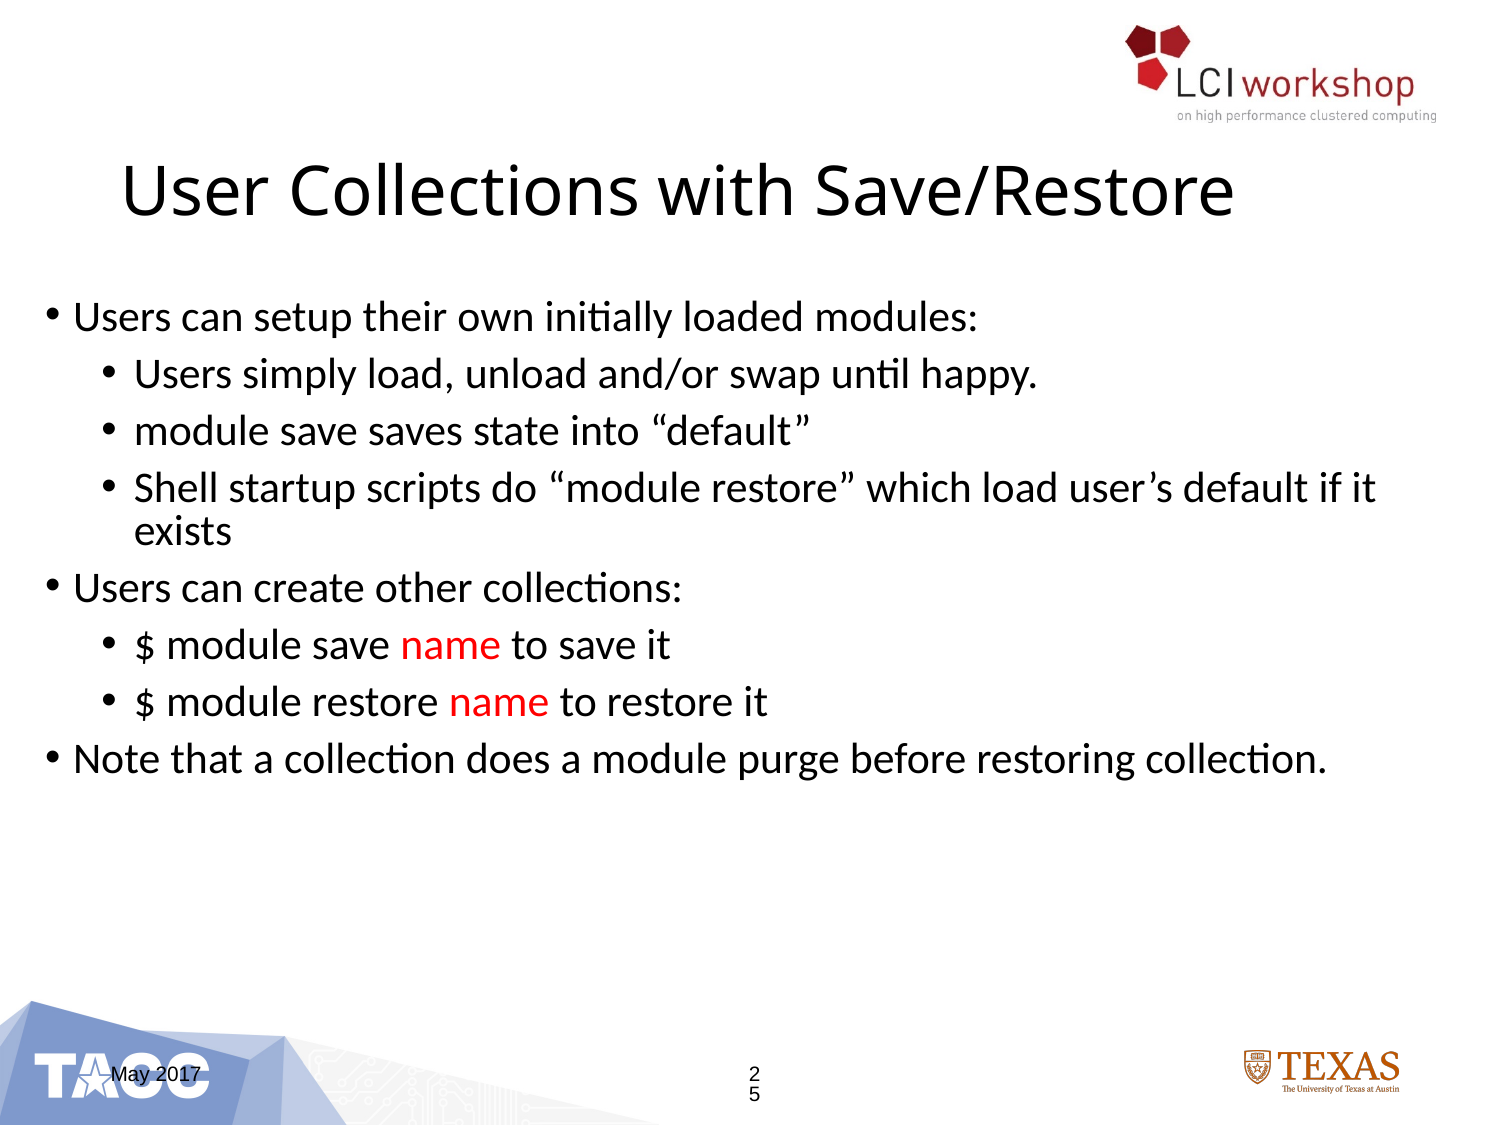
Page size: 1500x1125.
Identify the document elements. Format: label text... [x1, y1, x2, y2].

picture [1210, 1017, 1433, 1125]
list Users can setup their own initially loaded modules: Users simply load, unload and/or swap until happy. module save saves state into “default” Shell startup scripts do “module restore” which load user’s default if it exists Users can create other collections: $ module save name to save it $ module restore name to restore it Note that a collection does a module purge before restoring collection. [36, 289, 1463, 881]
picture [1125, 25, 1436, 123]
slide_number 25 [740, 1053, 771, 1092]
text_box May 2017 [103, 1052, 441, 1093]
picture [0, 999, 659, 1125]
title User Collections with Save/Restore [111, 112, 1426, 274]
